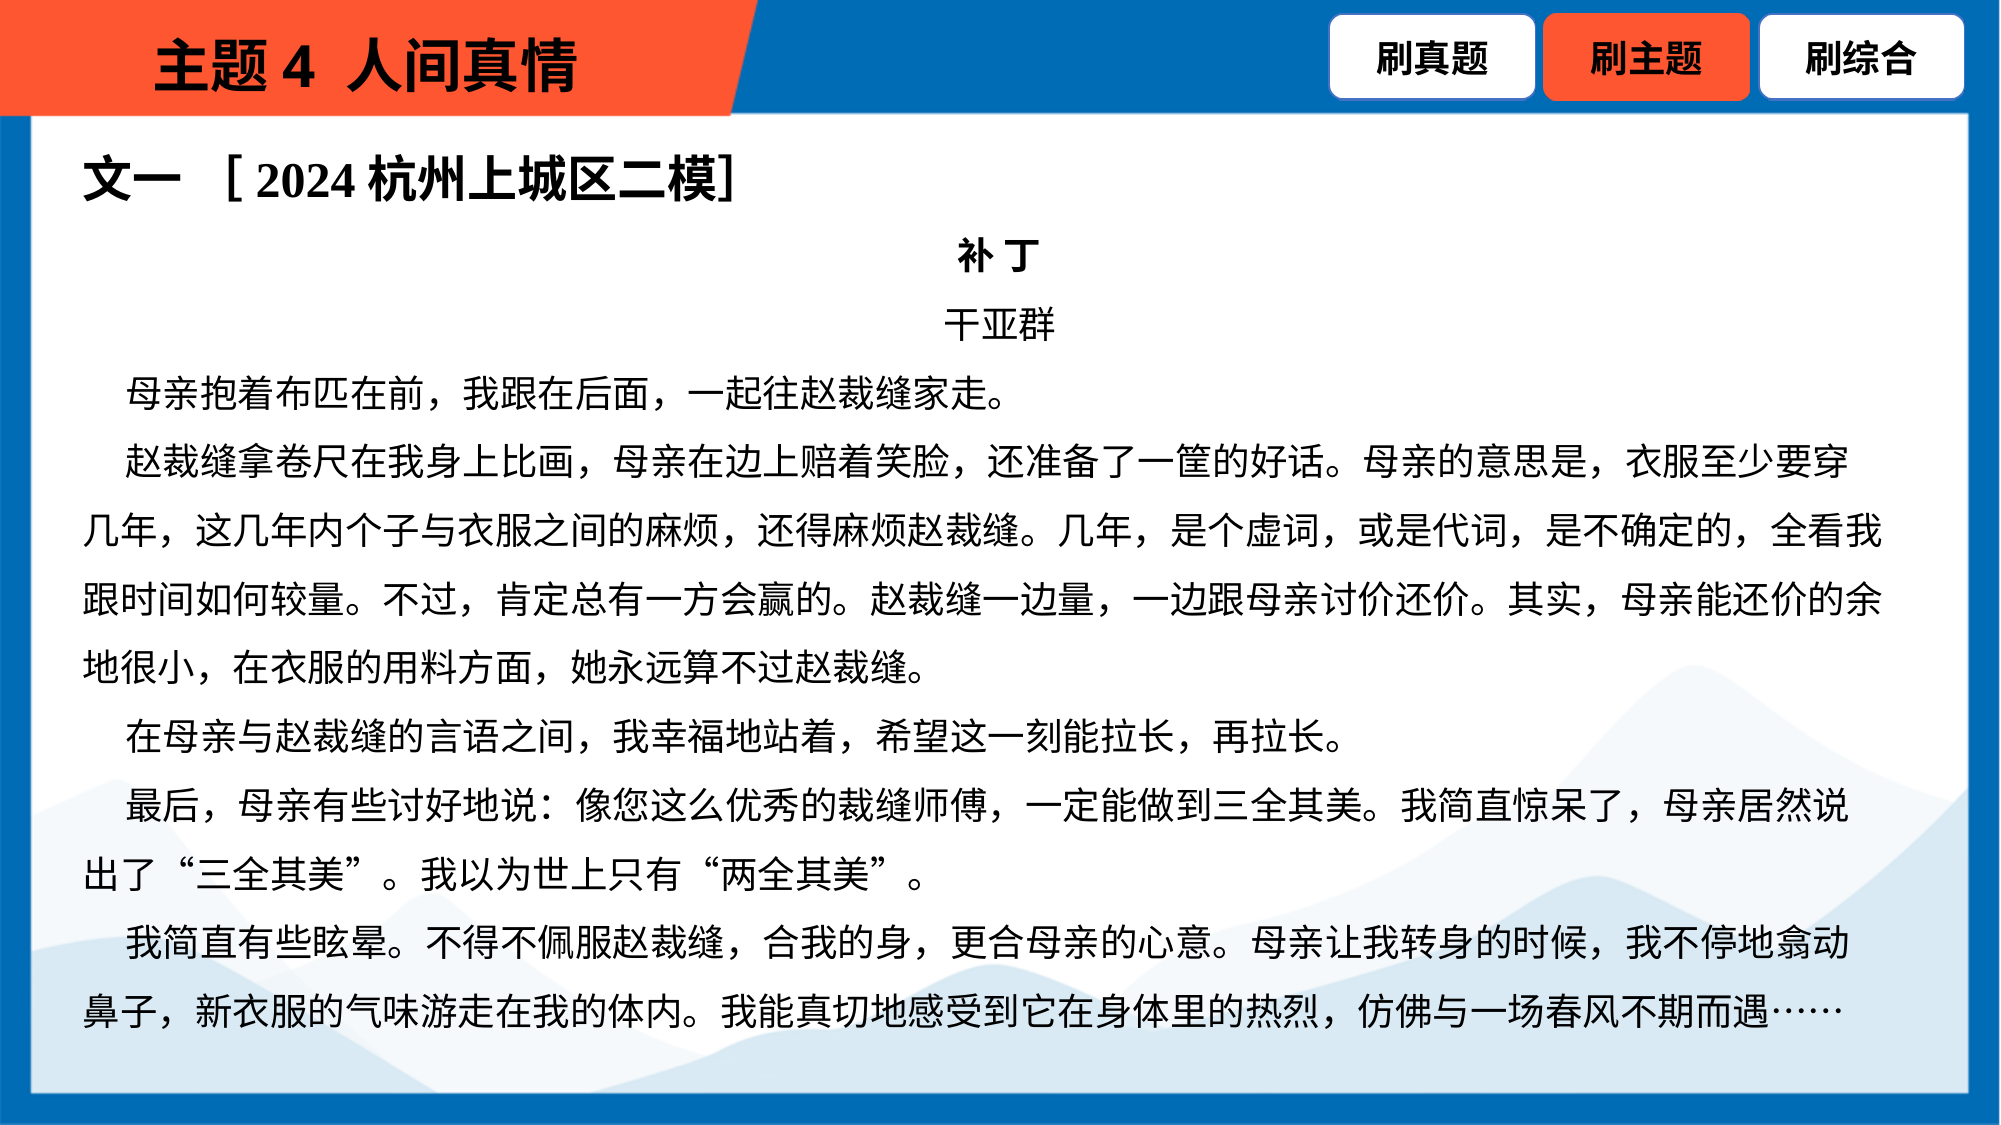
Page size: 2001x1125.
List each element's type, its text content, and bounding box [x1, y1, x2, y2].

text_box 文一 ［2024杭州上城区二模］ [82, 146, 1917, 207]
text_box 补 丁 干亚群 母亲抱着布匹在前，我跟在后面，一起往赵裁缝家走。 赵裁缝拿卷尺在我身上比画，母亲在边上赔着笑脸，还准备了一筐的好话。母亲的意思是，衣服至少要穿 几年，这几年内个子与衣服之间的麻烦，还得麻烦赵裁缝。几年，是个虚词，或是代词，是不确定的，全看我 跟时间如何较量。不过，肯定总有一方会赢的。赵裁缝一边量，一边跟母亲讨价还价。其实，母亲能还价的余 地很小，在衣服的用料方面，她永远算不过赵裁缝。 在母亲与赵裁缝的言语之间，我幸福地站着，希望这一刻能拉长，再拉长。 最后，母亲有些讨好地说：像您这么优秀的裁缝师傅，一定能做到三全其美。我简直惊呆了，母亲居然说 出了“三全其美”。我以为世上只有“两全其美”。 我简直有些眩晕。不得不佩服赵裁缝，合我的身，更合母亲的心意。母亲让我转身的时候，我不停地翕动 鼻子，新衣服的气味游走在我的体内。我能真切地感受到它在身体里的热烈，仿佛与一场春风不期而遇…… [82, 208, 1917, 1034]
picture [0, 0, 2000, 1125]
